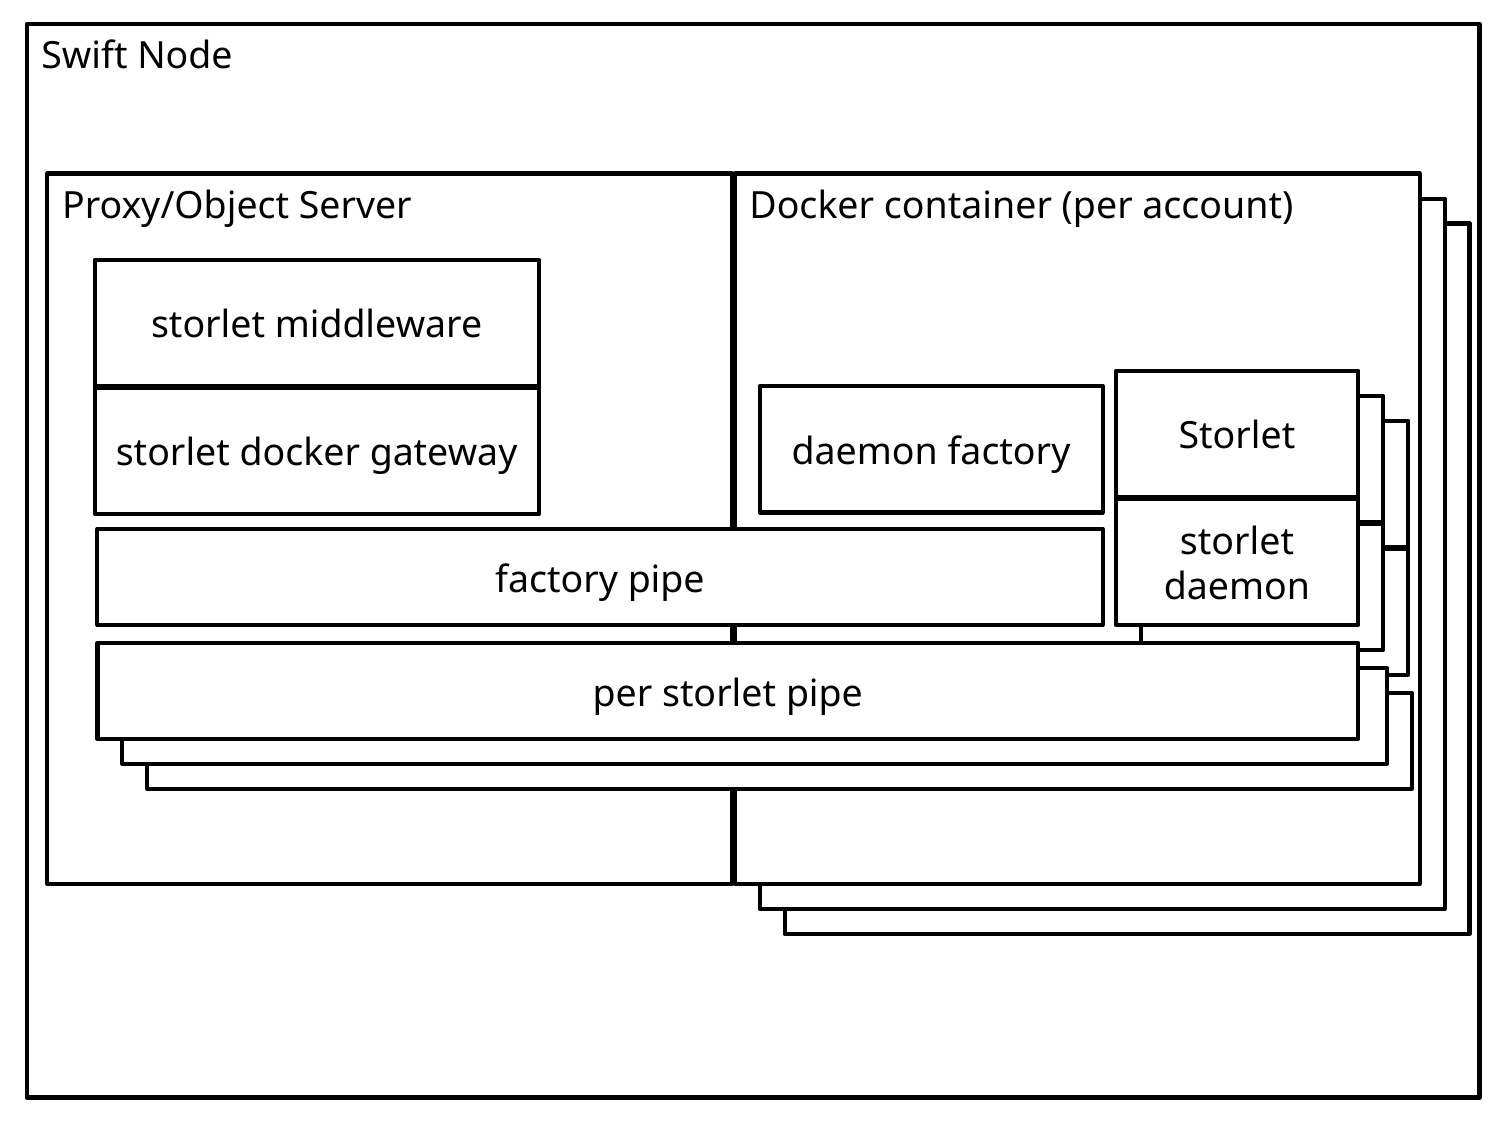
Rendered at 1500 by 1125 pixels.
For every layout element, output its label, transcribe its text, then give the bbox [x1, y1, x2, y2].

text_box factory pipe [95, 527, 1105, 627]
text_box storlet docker gateway [93, 385, 541, 516]
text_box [1115, 370, 1359, 626]
text_box Per storlet pipe [120, 683, 1389, 766]
text_box Docker container (per account) [758, 197, 1447, 911]
text_box Proxy/Object Server [45, 171, 733, 886]
text_box Per storlet pipe [145, 691, 1414, 791]
text_box Docker container (per account) [733, 171, 1422, 886]
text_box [1140, 395, 1384, 651]
text_box per storlet pipe [95, 641, 1360, 741]
text_box Swift Node [25, 22, 1482, 1100]
text_box Docker container (per account) [783, 221, 1472, 936]
text_box daemon factory [758, 384, 1105, 515]
text_box storlet middleware [93, 258, 541, 385]
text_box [1165, 420, 1409, 676]
